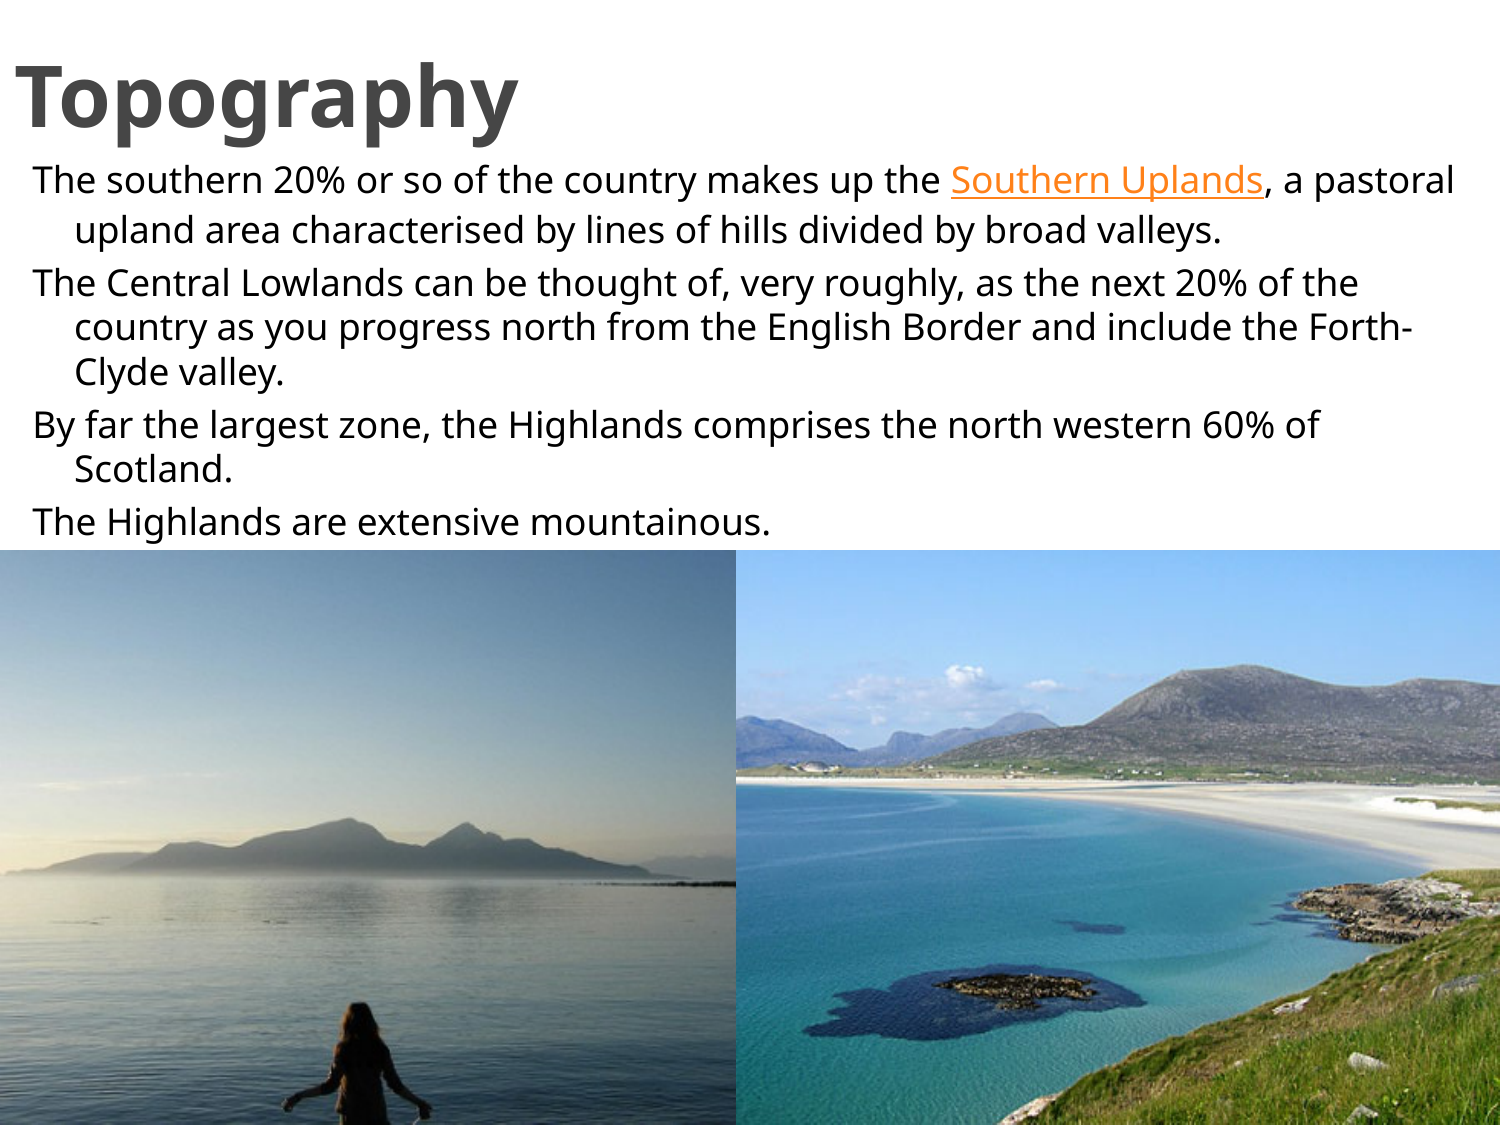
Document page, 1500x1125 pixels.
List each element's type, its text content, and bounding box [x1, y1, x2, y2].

picture [0, 550, 1500, 1125]
title Topography [0, 0, 1350, 188]
list The southern 20% or so of the country makes up the Southern Uplands, a pastoral upland area characterised by lines of hills divided by broad valleys. The Central Lowlands can be thought of, very roughly, as the next 20% of the country as you progress north from the English Border and include the Forth-Clyde valley. By far the largest zone, the Highlands comprises the north western 60% of Scotland. The Highlands are extensive mountainous. [0, 149, 1500, 550]
